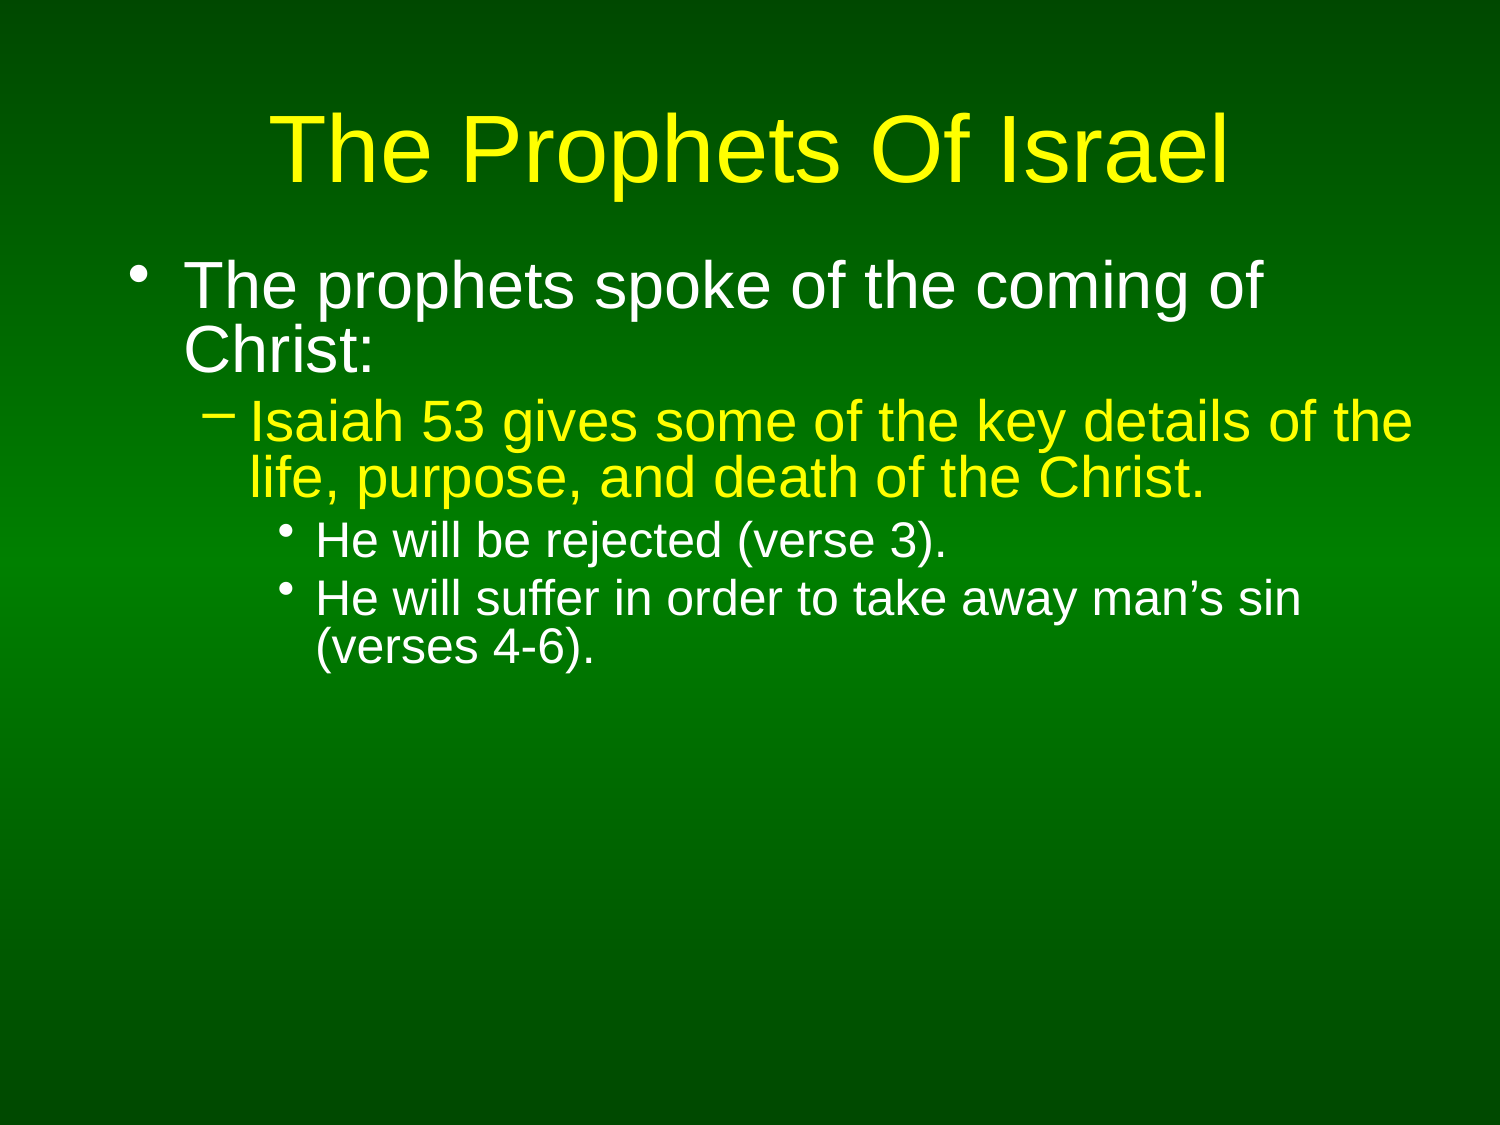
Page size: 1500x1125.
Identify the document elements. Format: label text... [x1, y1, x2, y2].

title The Prophets Of Israel [37, 50, 1463, 238]
list The prophets spoke of the coming of Christ: Isaiah 53 gives some of the key details of the life, purpose, and death of the Christ. He will be rejected (verse 3). He will suffer in order to take away man’s sin (verses 4-6). [112, 249, 1438, 875]
